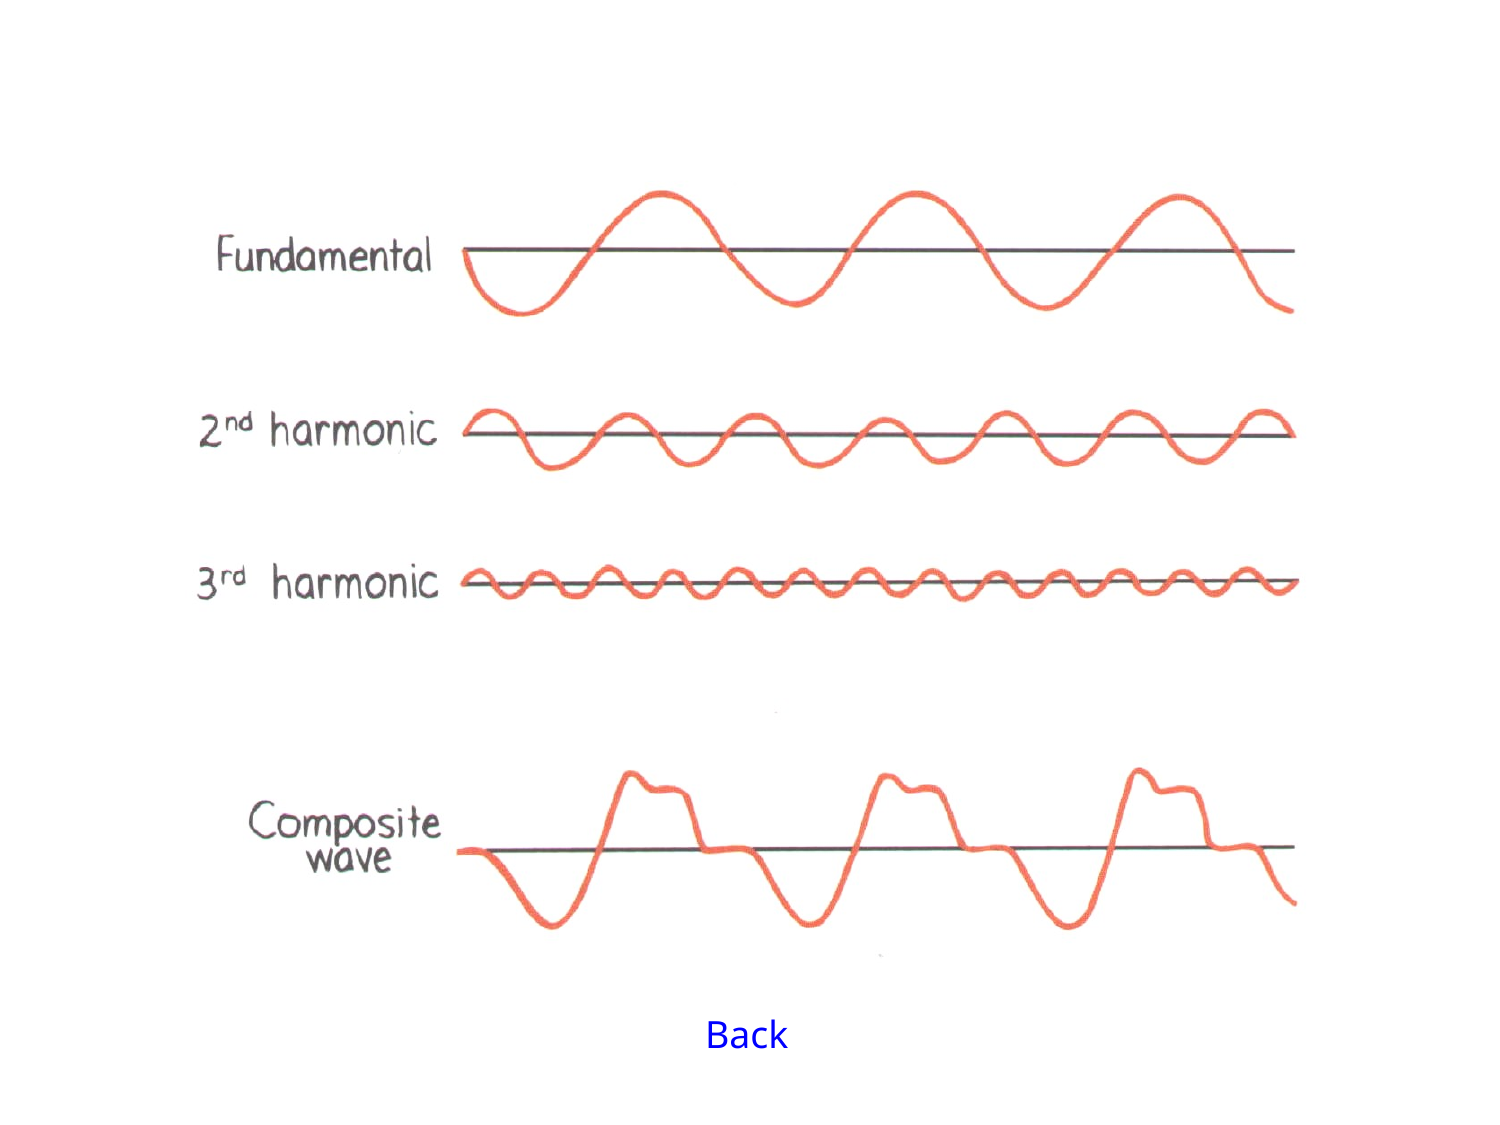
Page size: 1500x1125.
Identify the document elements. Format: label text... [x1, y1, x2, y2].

picture [155, 137, 1344, 989]
text_box Back [690, 1003, 804, 1064]
